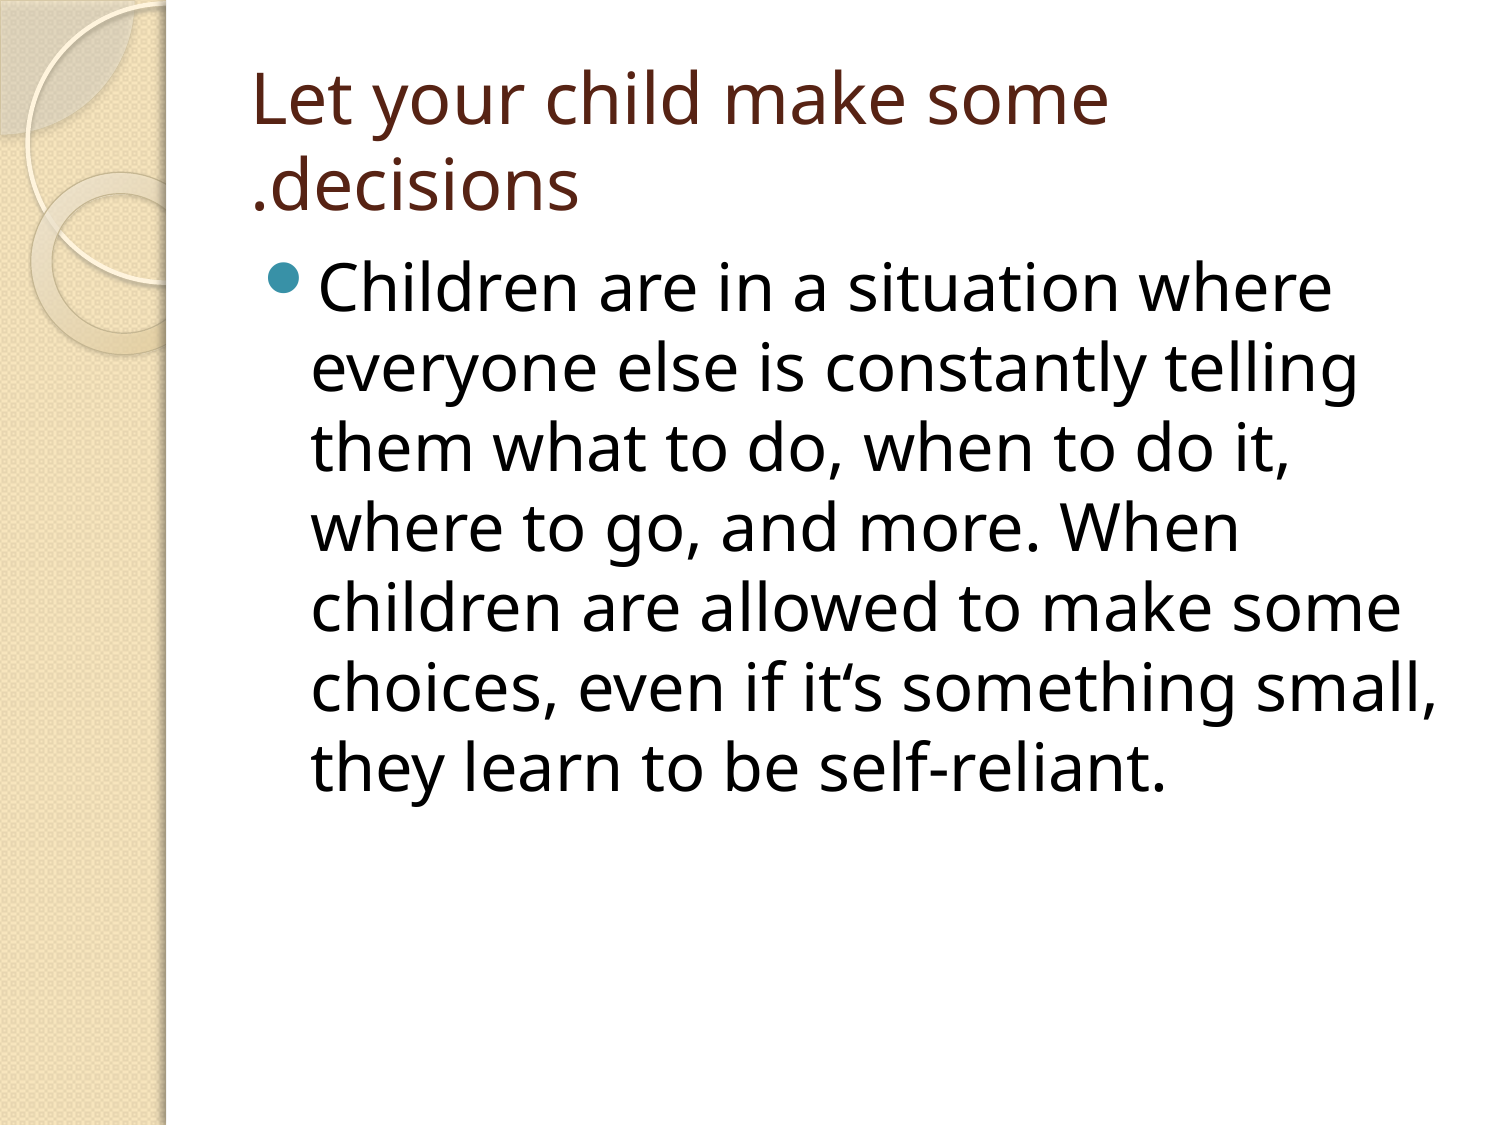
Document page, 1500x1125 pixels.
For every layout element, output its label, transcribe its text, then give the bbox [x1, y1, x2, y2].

list Children are in a situation where everyone else is constantly telling them what to do, when to do it, where to go, and more. When children are allowed to make some choices, even if it‘s something small, they learn to be self-reliant. [235, 237, 1466, 1025]
title Let your child make some decisions. [235, 45, 1466, 233]
